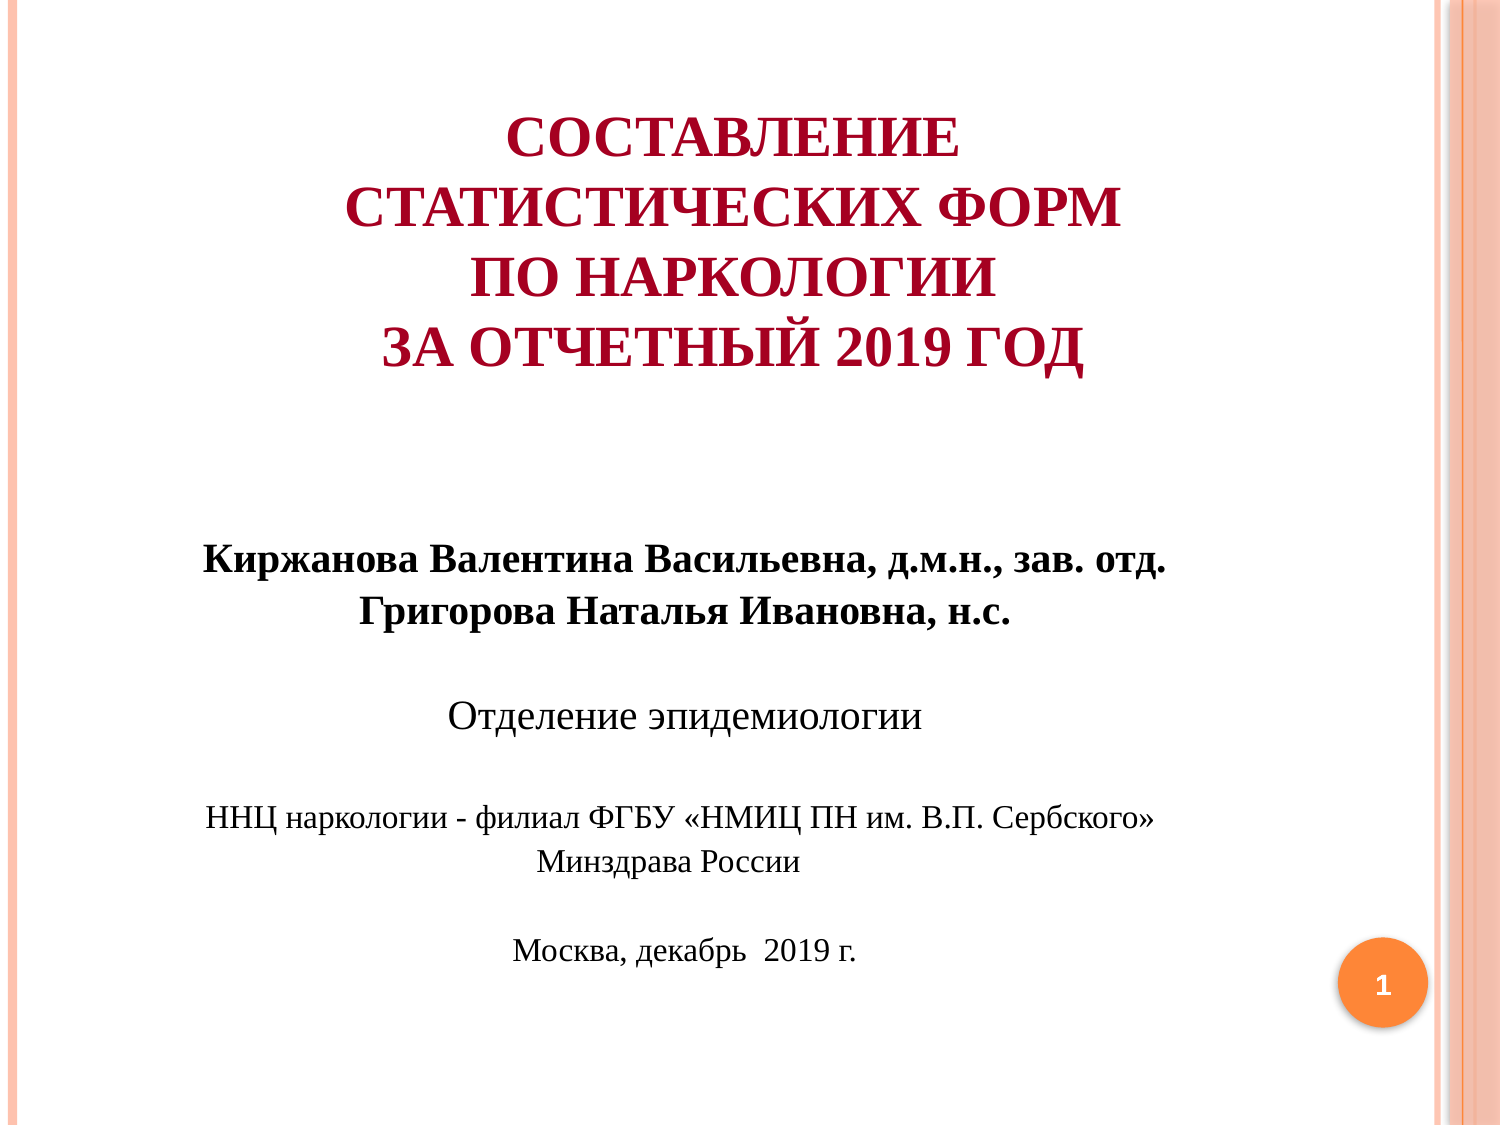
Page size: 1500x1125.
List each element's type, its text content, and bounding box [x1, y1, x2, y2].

subtitle Киржанова Валентина Васильевна, д.м.н., зав. отд. Григорова Наталья Ивановна, н.с. Отделение эпидемиологии ННЦ наркологии - филиал ФГБУ «НМИЦ ПН им. В.П. Сербского» Минздрава России Москва, декабрь 2019 г. [70, 532, 1300, 1073]
text_box 1 [1333, 940, 1434, 1026]
title СОСТАВЛЕНИЕ СТАТИСТИЧЕСКИХ ФОРМ ПО НАРКОЛОГИИ ЗА ОТЧЕТНЫЙ 2019 ГОД [119, 60, 1348, 386]
